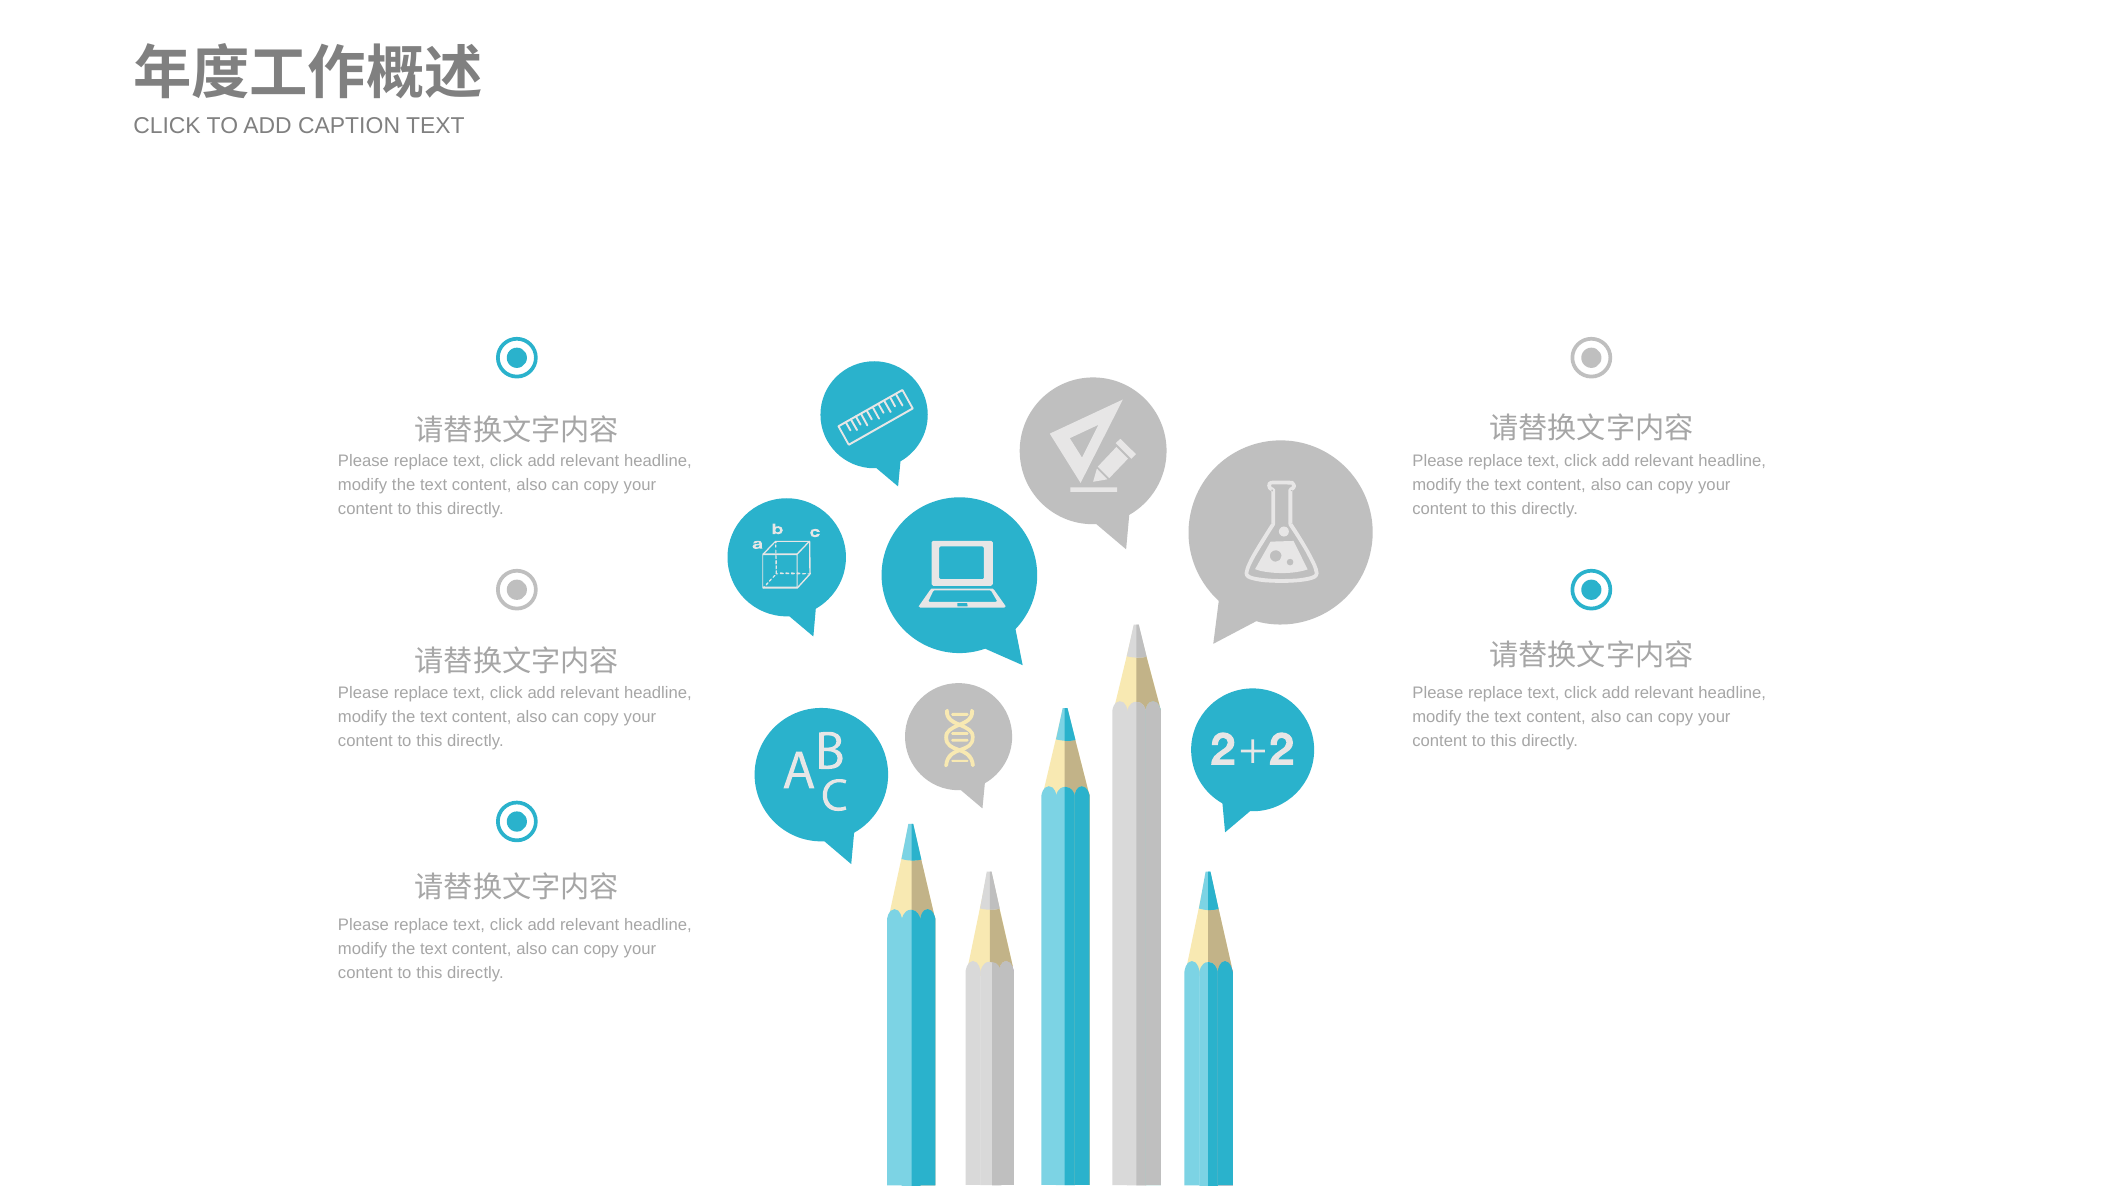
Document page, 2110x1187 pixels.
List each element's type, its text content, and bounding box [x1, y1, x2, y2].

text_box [1183, 431, 1382, 644]
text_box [1041, 707, 1090, 1186]
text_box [1019, 377, 1167, 550]
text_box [495, 568, 538, 611]
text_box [1191, 688, 1315, 833]
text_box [1184, 871, 1233, 1186]
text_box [495, 800, 538, 843]
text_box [904, 683, 1013, 809]
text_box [872, 488, 1043, 666]
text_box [1570, 336, 1613, 379]
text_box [965, 871, 1014, 1186]
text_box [1412, 402, 1771, 517]
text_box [337, 861, 696, 981]
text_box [754, 707, 889, 865]
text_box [1112, 624, 1161, 1186]
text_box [1570, 568, 1613, 611]
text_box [337, 404, 696, 517]
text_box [727, 498, 846, 637]
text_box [495, 336, 538, 379]
text_box CLICK TO ADD CAPTION TEXT [133, 110, 513, 138]
text_box 年度工作概述 [133, 35, 513, 106]
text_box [337, 634, 696, 749]
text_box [820, 361, 928, 487]
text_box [887, 823, 936, 1186]
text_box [1412, 629, 1771, 749]
